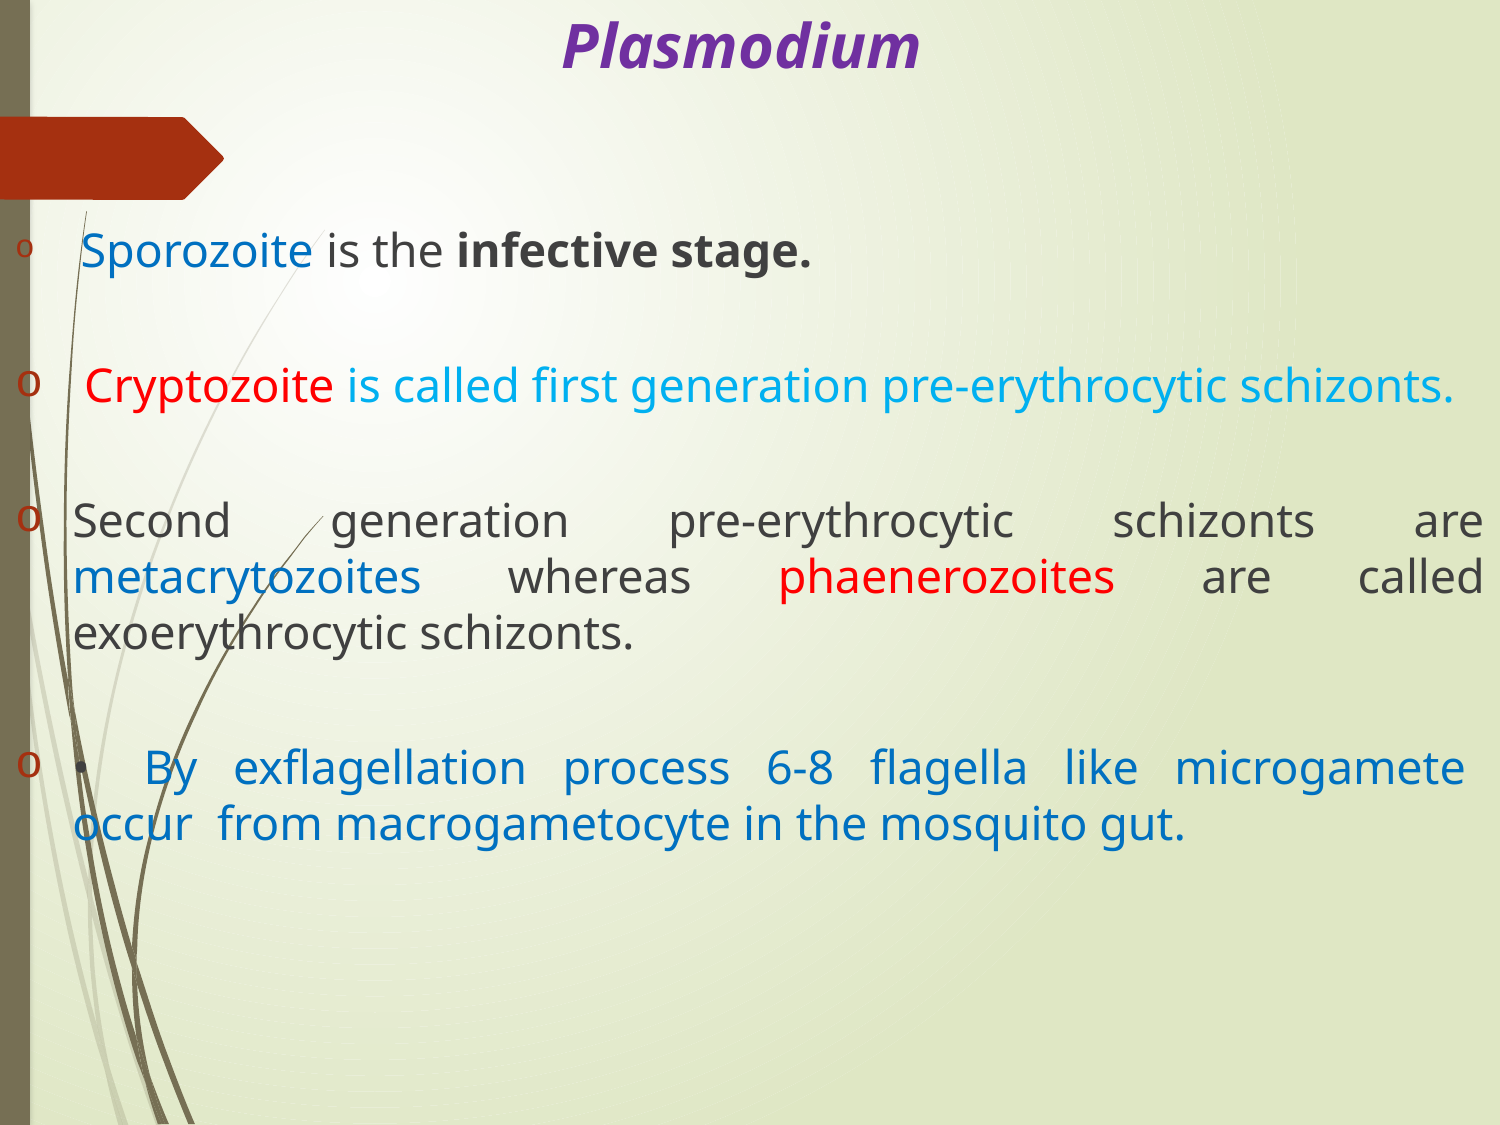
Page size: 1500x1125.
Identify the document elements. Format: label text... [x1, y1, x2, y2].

list Sporozoite is the infective stage. Cryptozoite is called first generation pre-erythrocytic schizonts. Second generation pre-erythrocytic schizonts are metacrytozoites whereas phaenerozoites are called exoerythrocytic schizonts. • By exflagellation process 6-8 flagella like microgamete occur from macrogametocyte in the mosquito gut. [0, 162, 1500, 1125]
title Plasmodium [0, 0, 1500, 162]
